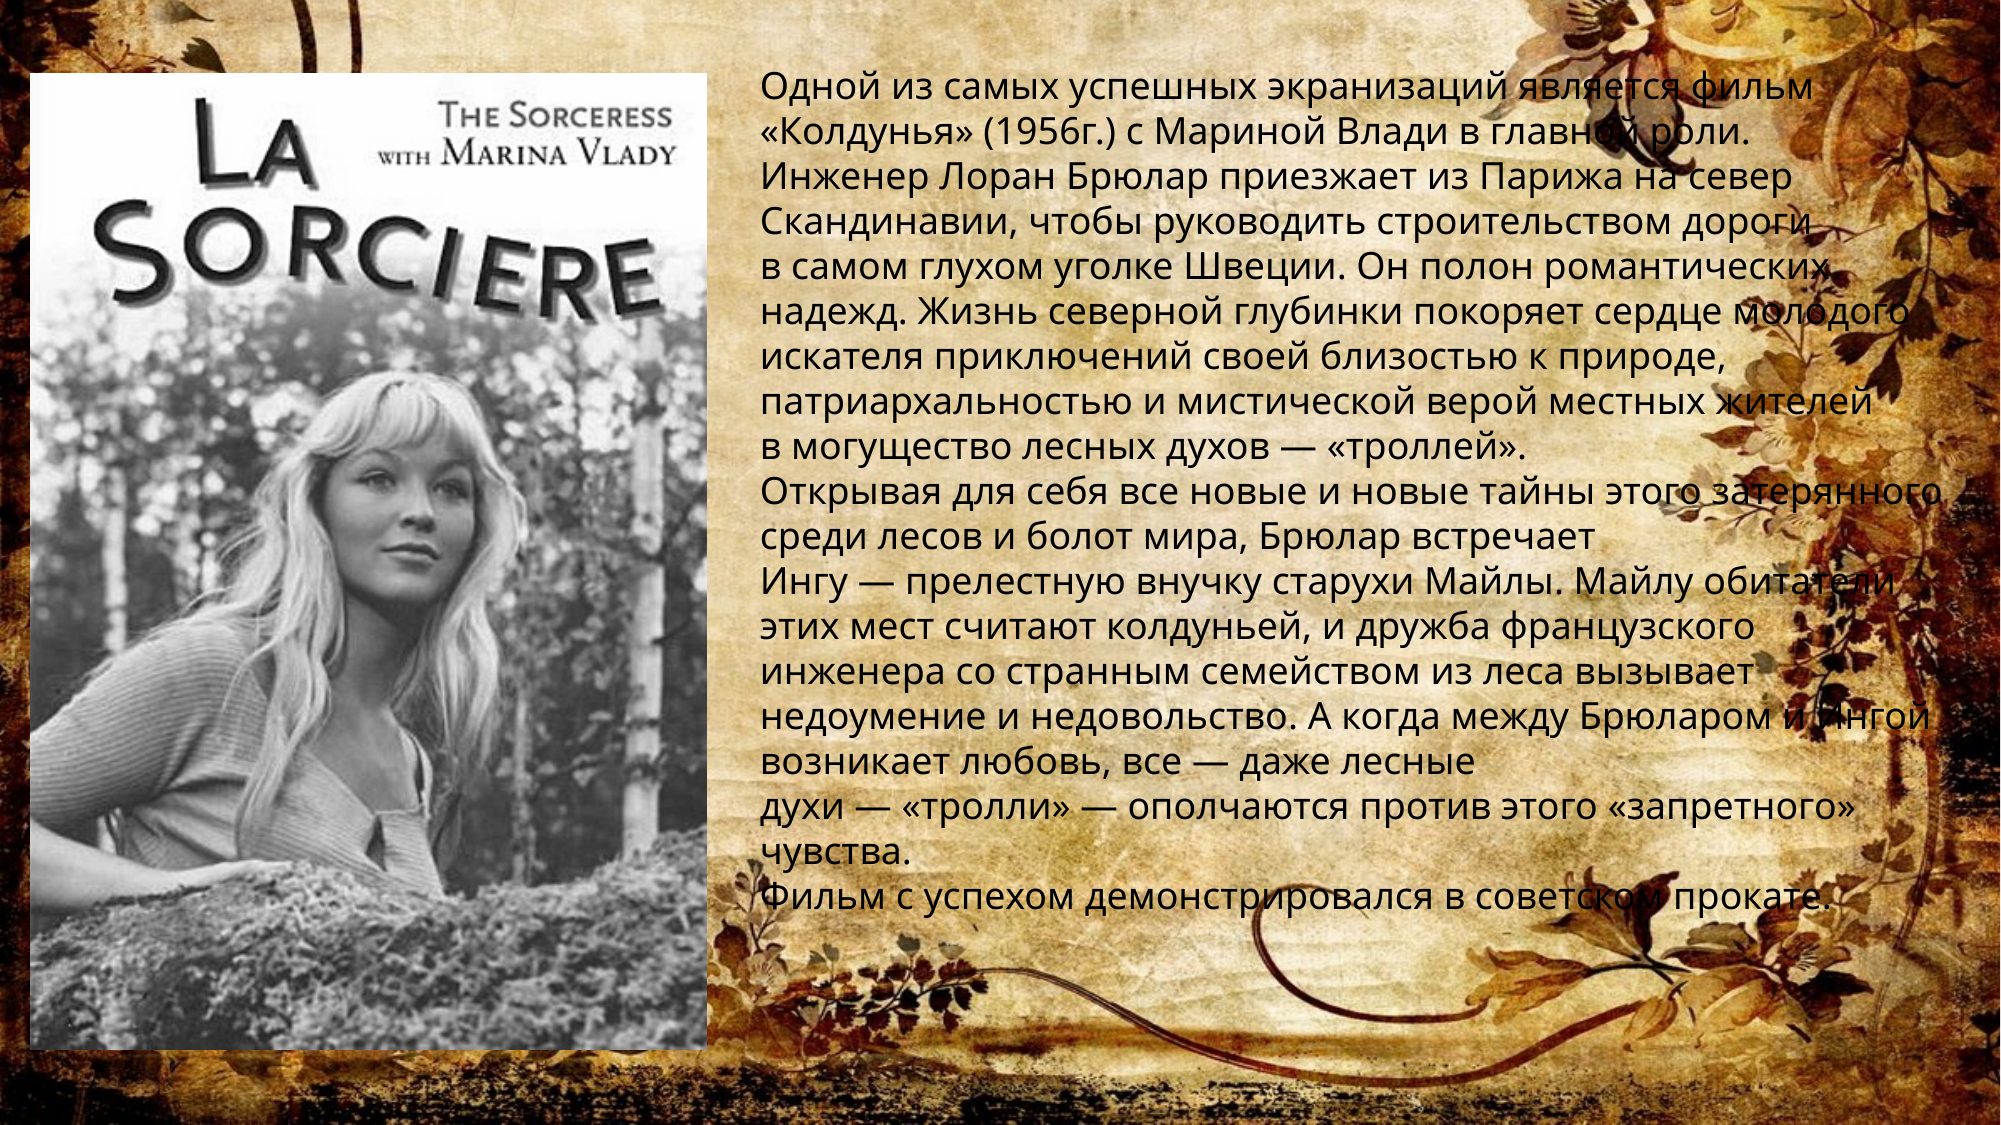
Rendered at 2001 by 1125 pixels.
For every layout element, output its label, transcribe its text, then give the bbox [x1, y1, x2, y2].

picture [0, 0, 2001, 1125]
text_box Одной из самых успешных экранизаций является фильм «Колдунья» (1956г.) с Мариной Влади в главной роли. Инженер Лоран Брюлар приезжает из Парижа на север Скандинавии, чтобы руководить строительством дороги в самом глухом уголке Швеции. Он полон романтических надежд. Жизнь северной глубинки покоряет сердце молодого искателя приключений своей близостью к природе, патриархальностью и мистической верой местных жителей в могущество лесных духов — «троллей». Открывая для себя все новые и новые тайны этого затерянного среди лесов и болот мира, Брюлар встречает Ингу — прелестную внучку старухи Майлы. Майлу обитатели этих мест считают колдуньей, и дружба французского инженера со странным семейством из леса вызывает недоумение и недовольство. А когда между Брюларом и Ингой возникает любовь, все — даже лесные духи — «тролли» — ополчаются против этого «запретного» чувства. Фильм с успехом демонстрировался в советском прокате. [745, 54, 1960, 925]
